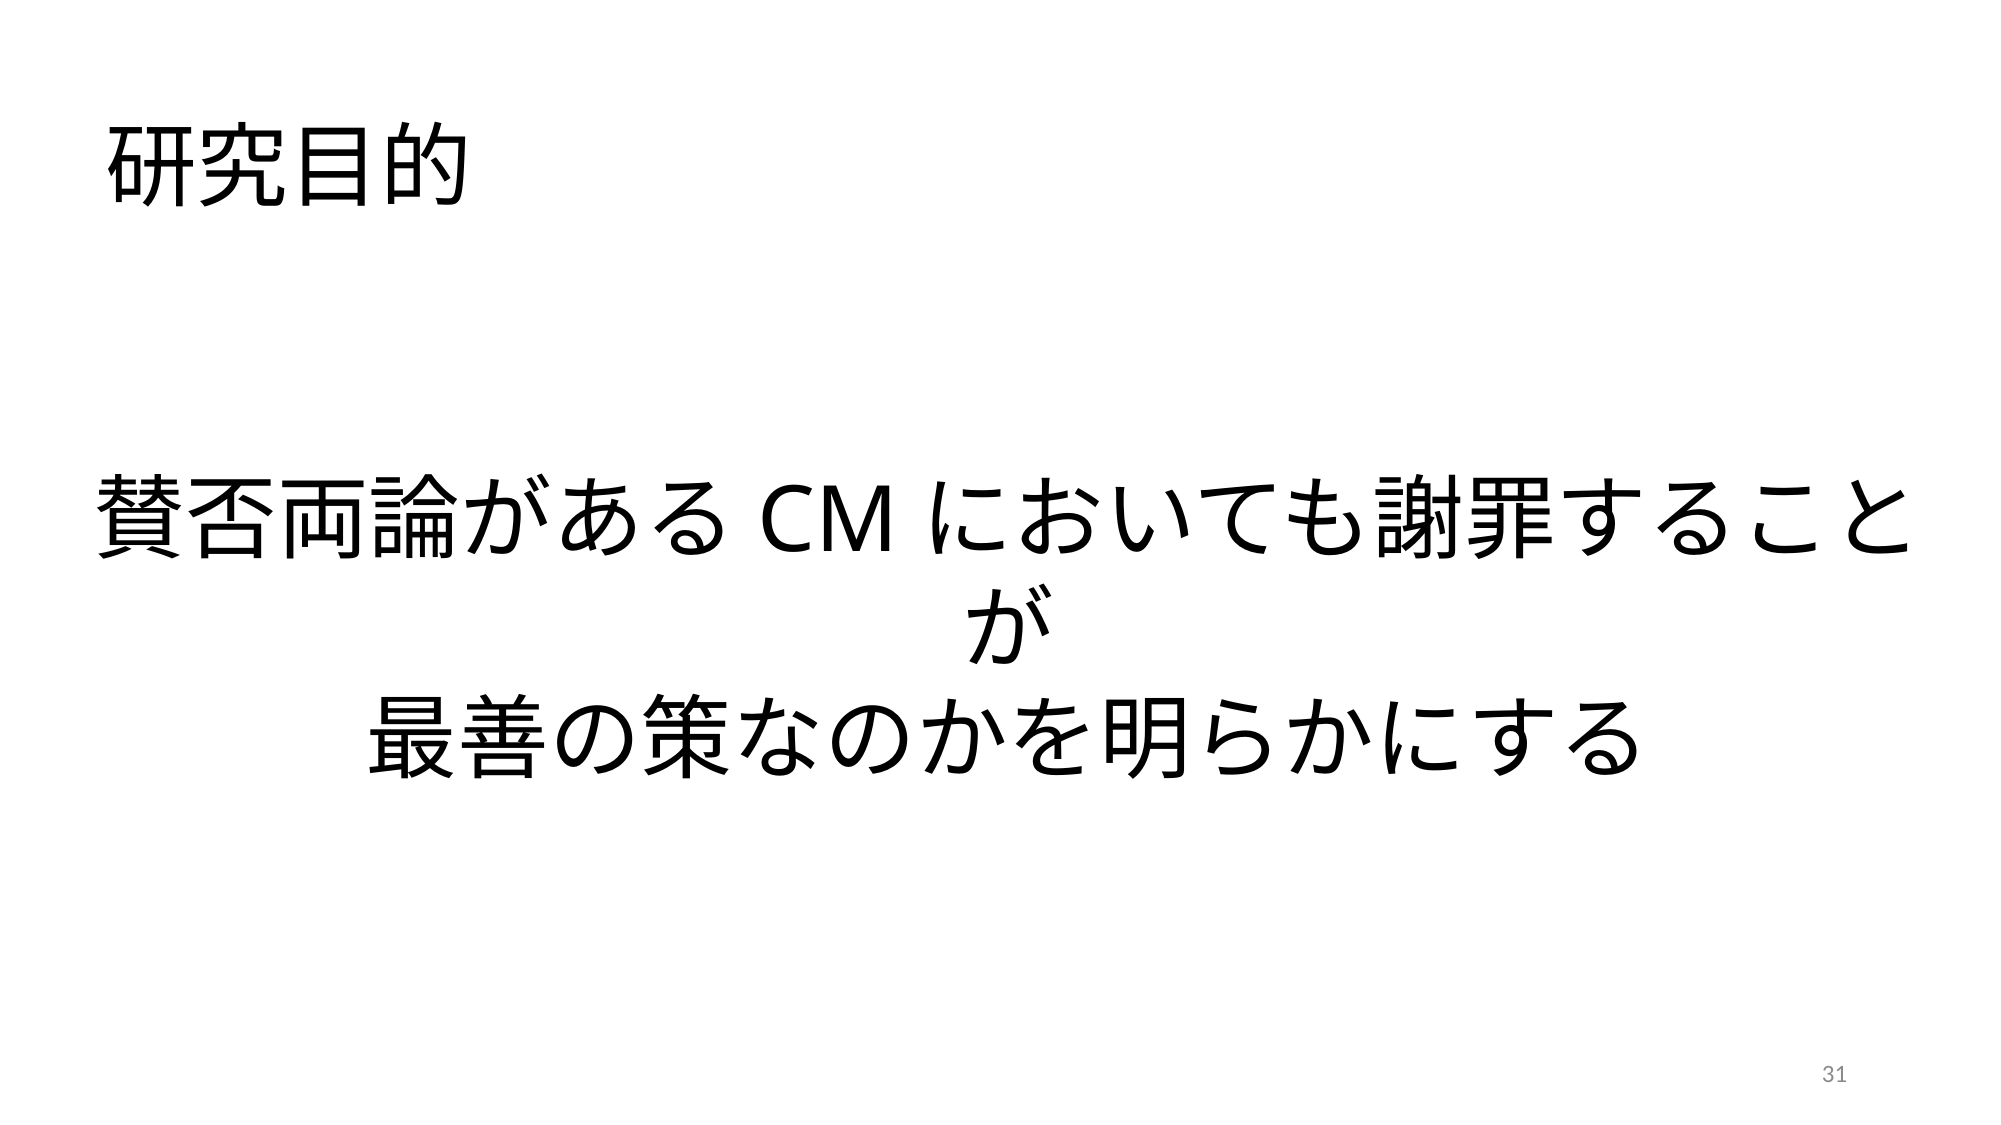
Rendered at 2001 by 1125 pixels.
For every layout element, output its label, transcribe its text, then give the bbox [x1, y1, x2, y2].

text_box 研究目的 [90, 100, 499, 225]
slide_number 31 [1412, 1042, 1863, 1103]
text_box 賛否両論があるCMにおいても謝罪することが 最善の策なのかを明らかにする [42, 452, 1975, 798]
